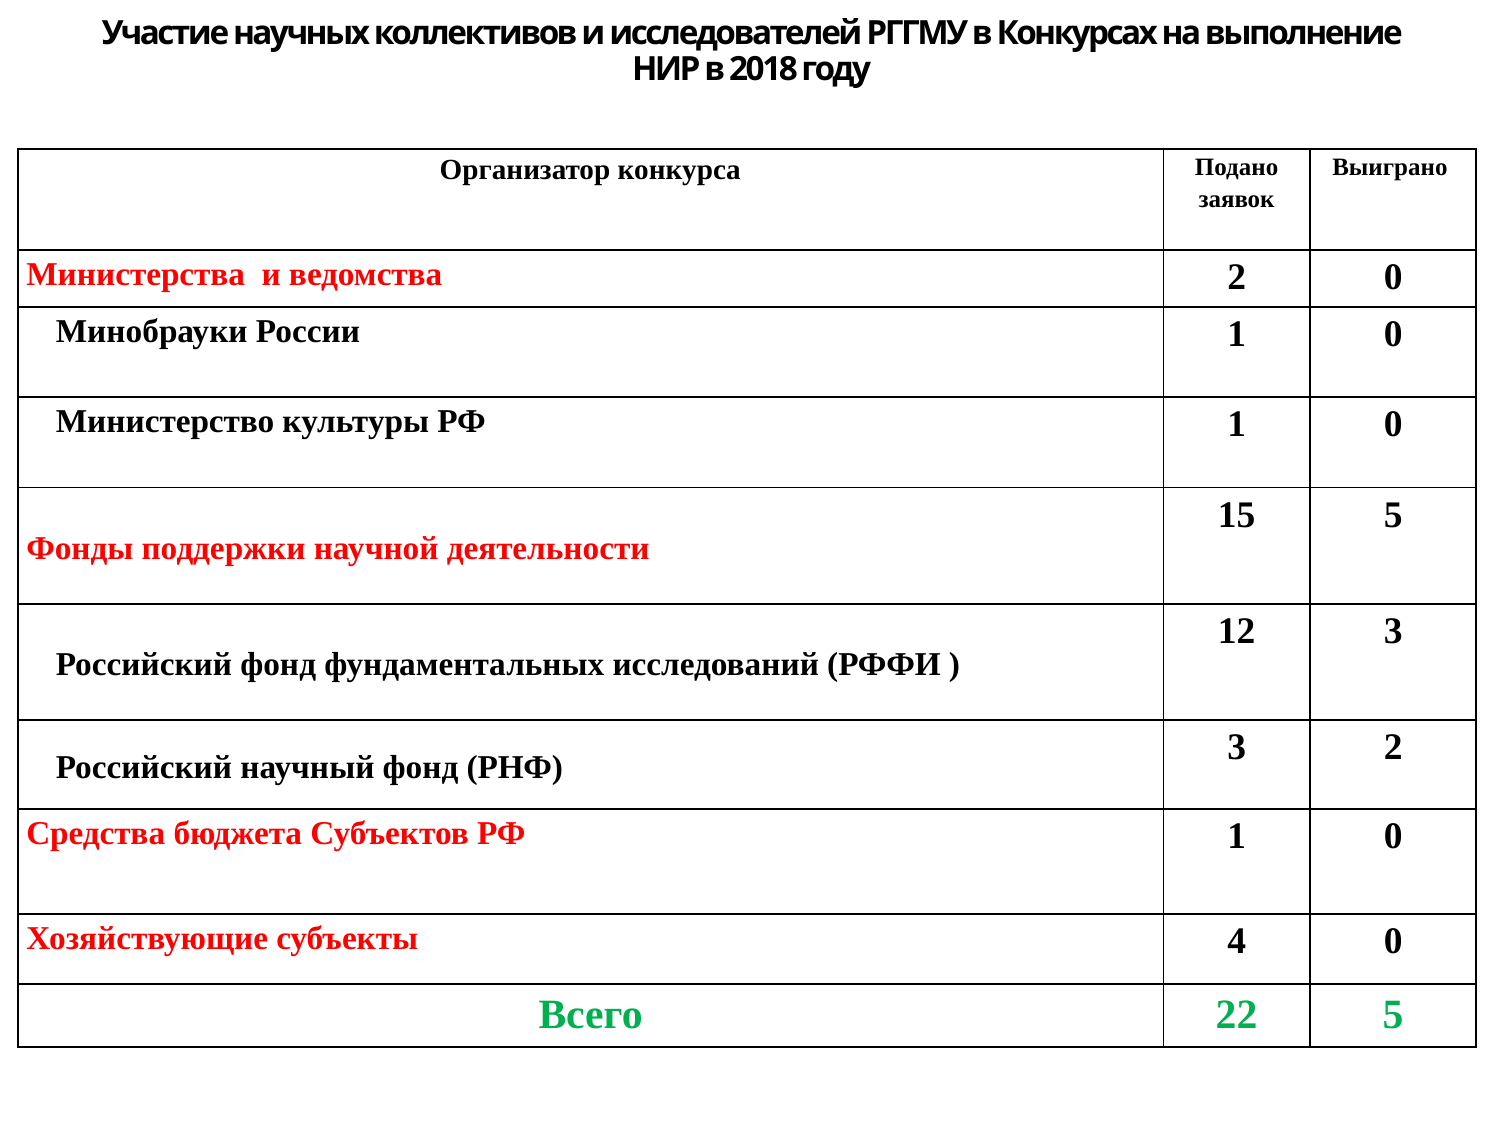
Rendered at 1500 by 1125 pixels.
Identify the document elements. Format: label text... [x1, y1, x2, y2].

table_cell 0 [1311, 810, 1475, 913]
table_cell 1 [1164, 308, 1309, 396]
table_cell 1 [1164, 398, 1309, 487]
table_cell Минобрауки России [19, 308, 1163, 396]
title Участие научных коллективов и исследователей РГГМУ в Конкурсах на выполнение НИР в 2018 году [76, 0, 1427, 104]
table_cell 1 [1164, 810, 1309, 913]
table_cell 15 [1164, 488, 1309, 603]
table_header Организатор конкурса [19, 150, 1163, 249]
table_cell 12 [1164, 605, 1309, 719]
table_cell 4 [1164, 915, 1309, 983]
table_cell 0 [1311, 915, 1475, 983]
table_cell 0 [1311, 308, 1475, 396]
table_cell 5 [1311, 985, 1475, 1046]
table_cell Российский научный фонд (РНФ) [19, 721, 1163, 808]
table_cell Хозяйствующие субъекты [19, 915, 1163, 983]
table_cell Министерства и ведомства [19, 251, 1163, 306]
table_cell 0 [1311, 251, 1475, 306]
table_header Выиграно [1311, 150, 1475, 249]
table_cell 2 [1164, 251, 1309, 306]
table_cell Фонды поддержки научной деятельности [19, 488, 1163, 603]
table_cell Министерство культуры РФ [19, 398, 1163, 487]
table_cell 5 [1311, 488, 1475, 603]
table_cell Средства бюджета Субъектов РФ [19, 810, 1163, 913]
table_cell 2 [1311, 721, 1475, 808]
table_cell 3 [1164, 721, 1309, 808]
table_cell 0 [1311, 398, 1475, 487]
table_cell 22 [1164, 985, 1309, 1046]
table_cell Российский фонд фундаментальных исследований (РФФИ ) [19, 605, 1163, 719]
table_cell Всего [19, 985, 1163, 1046]
table_cell 3 [1311, 605, 1475, 719]
table_header Подано заявок [1164, 150, 1309, 249]
